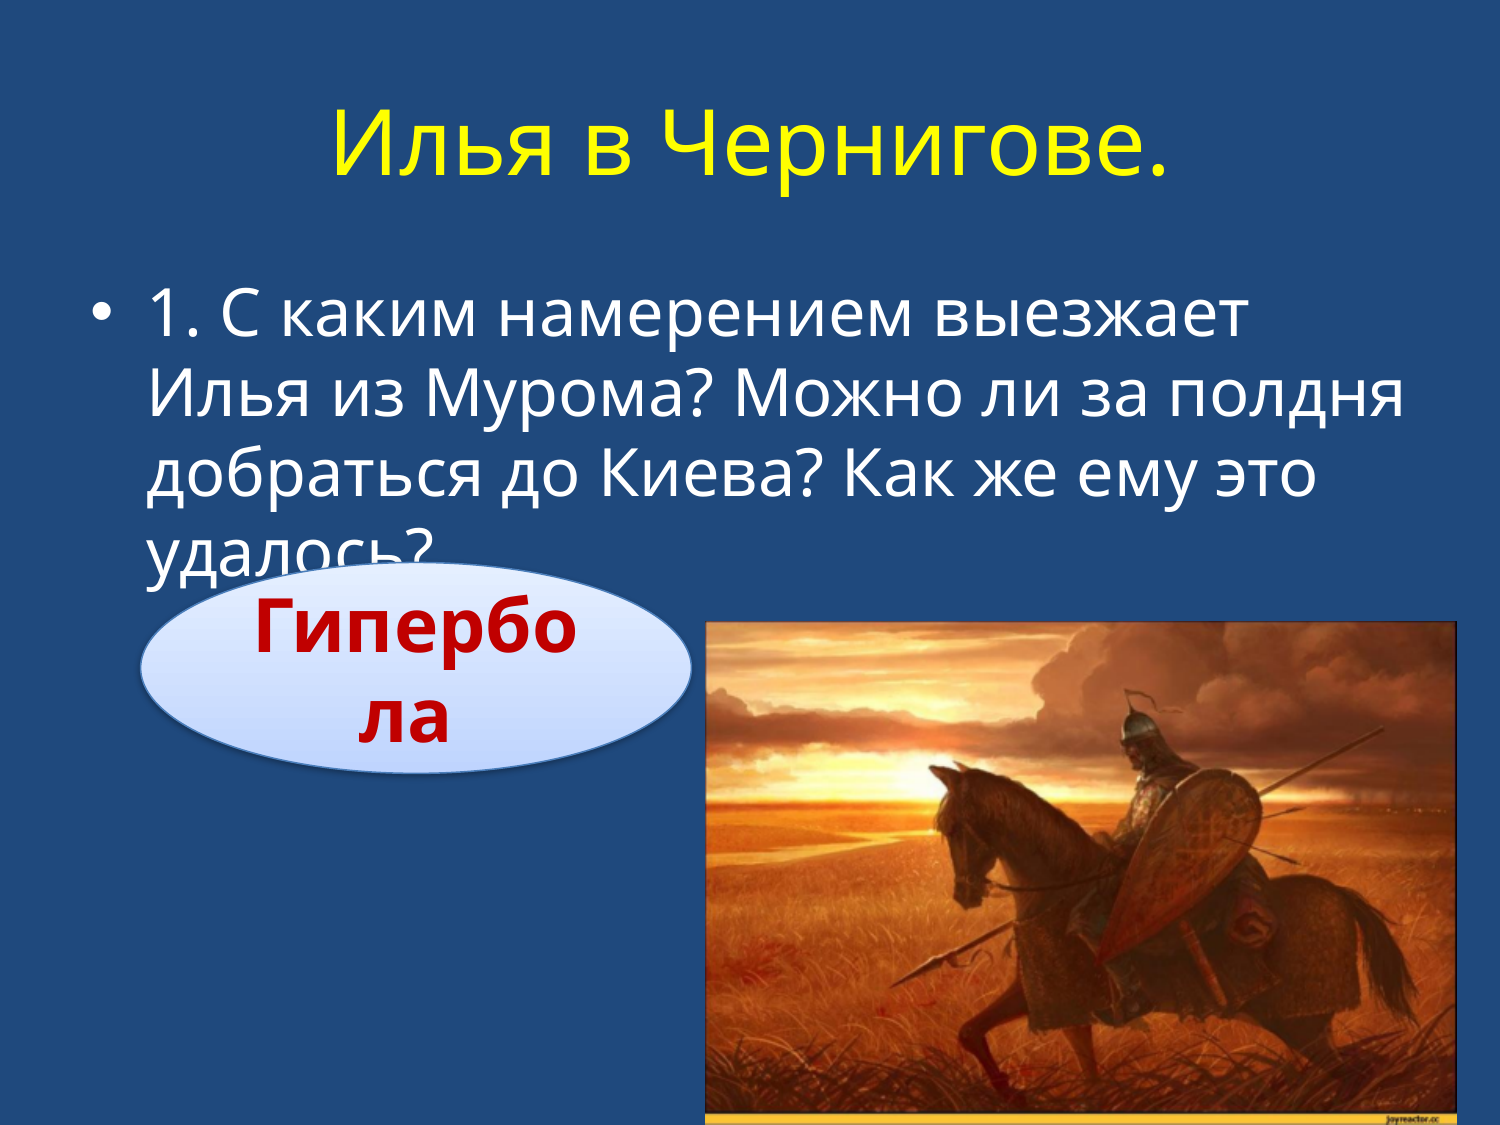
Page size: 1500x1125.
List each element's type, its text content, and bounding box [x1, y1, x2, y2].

text_box Гипербола [139, 561, 693, 775]
title Илья в Чернигове. [75, 45, 1425, 233]
picture [705, 620, 1458, 1125]
list 1. С каким намерением выезжает Илья из Мурома? Можно ли за полдня добраться до Киева? Как же ему это удалось? [75, 262, 1425, 551]
